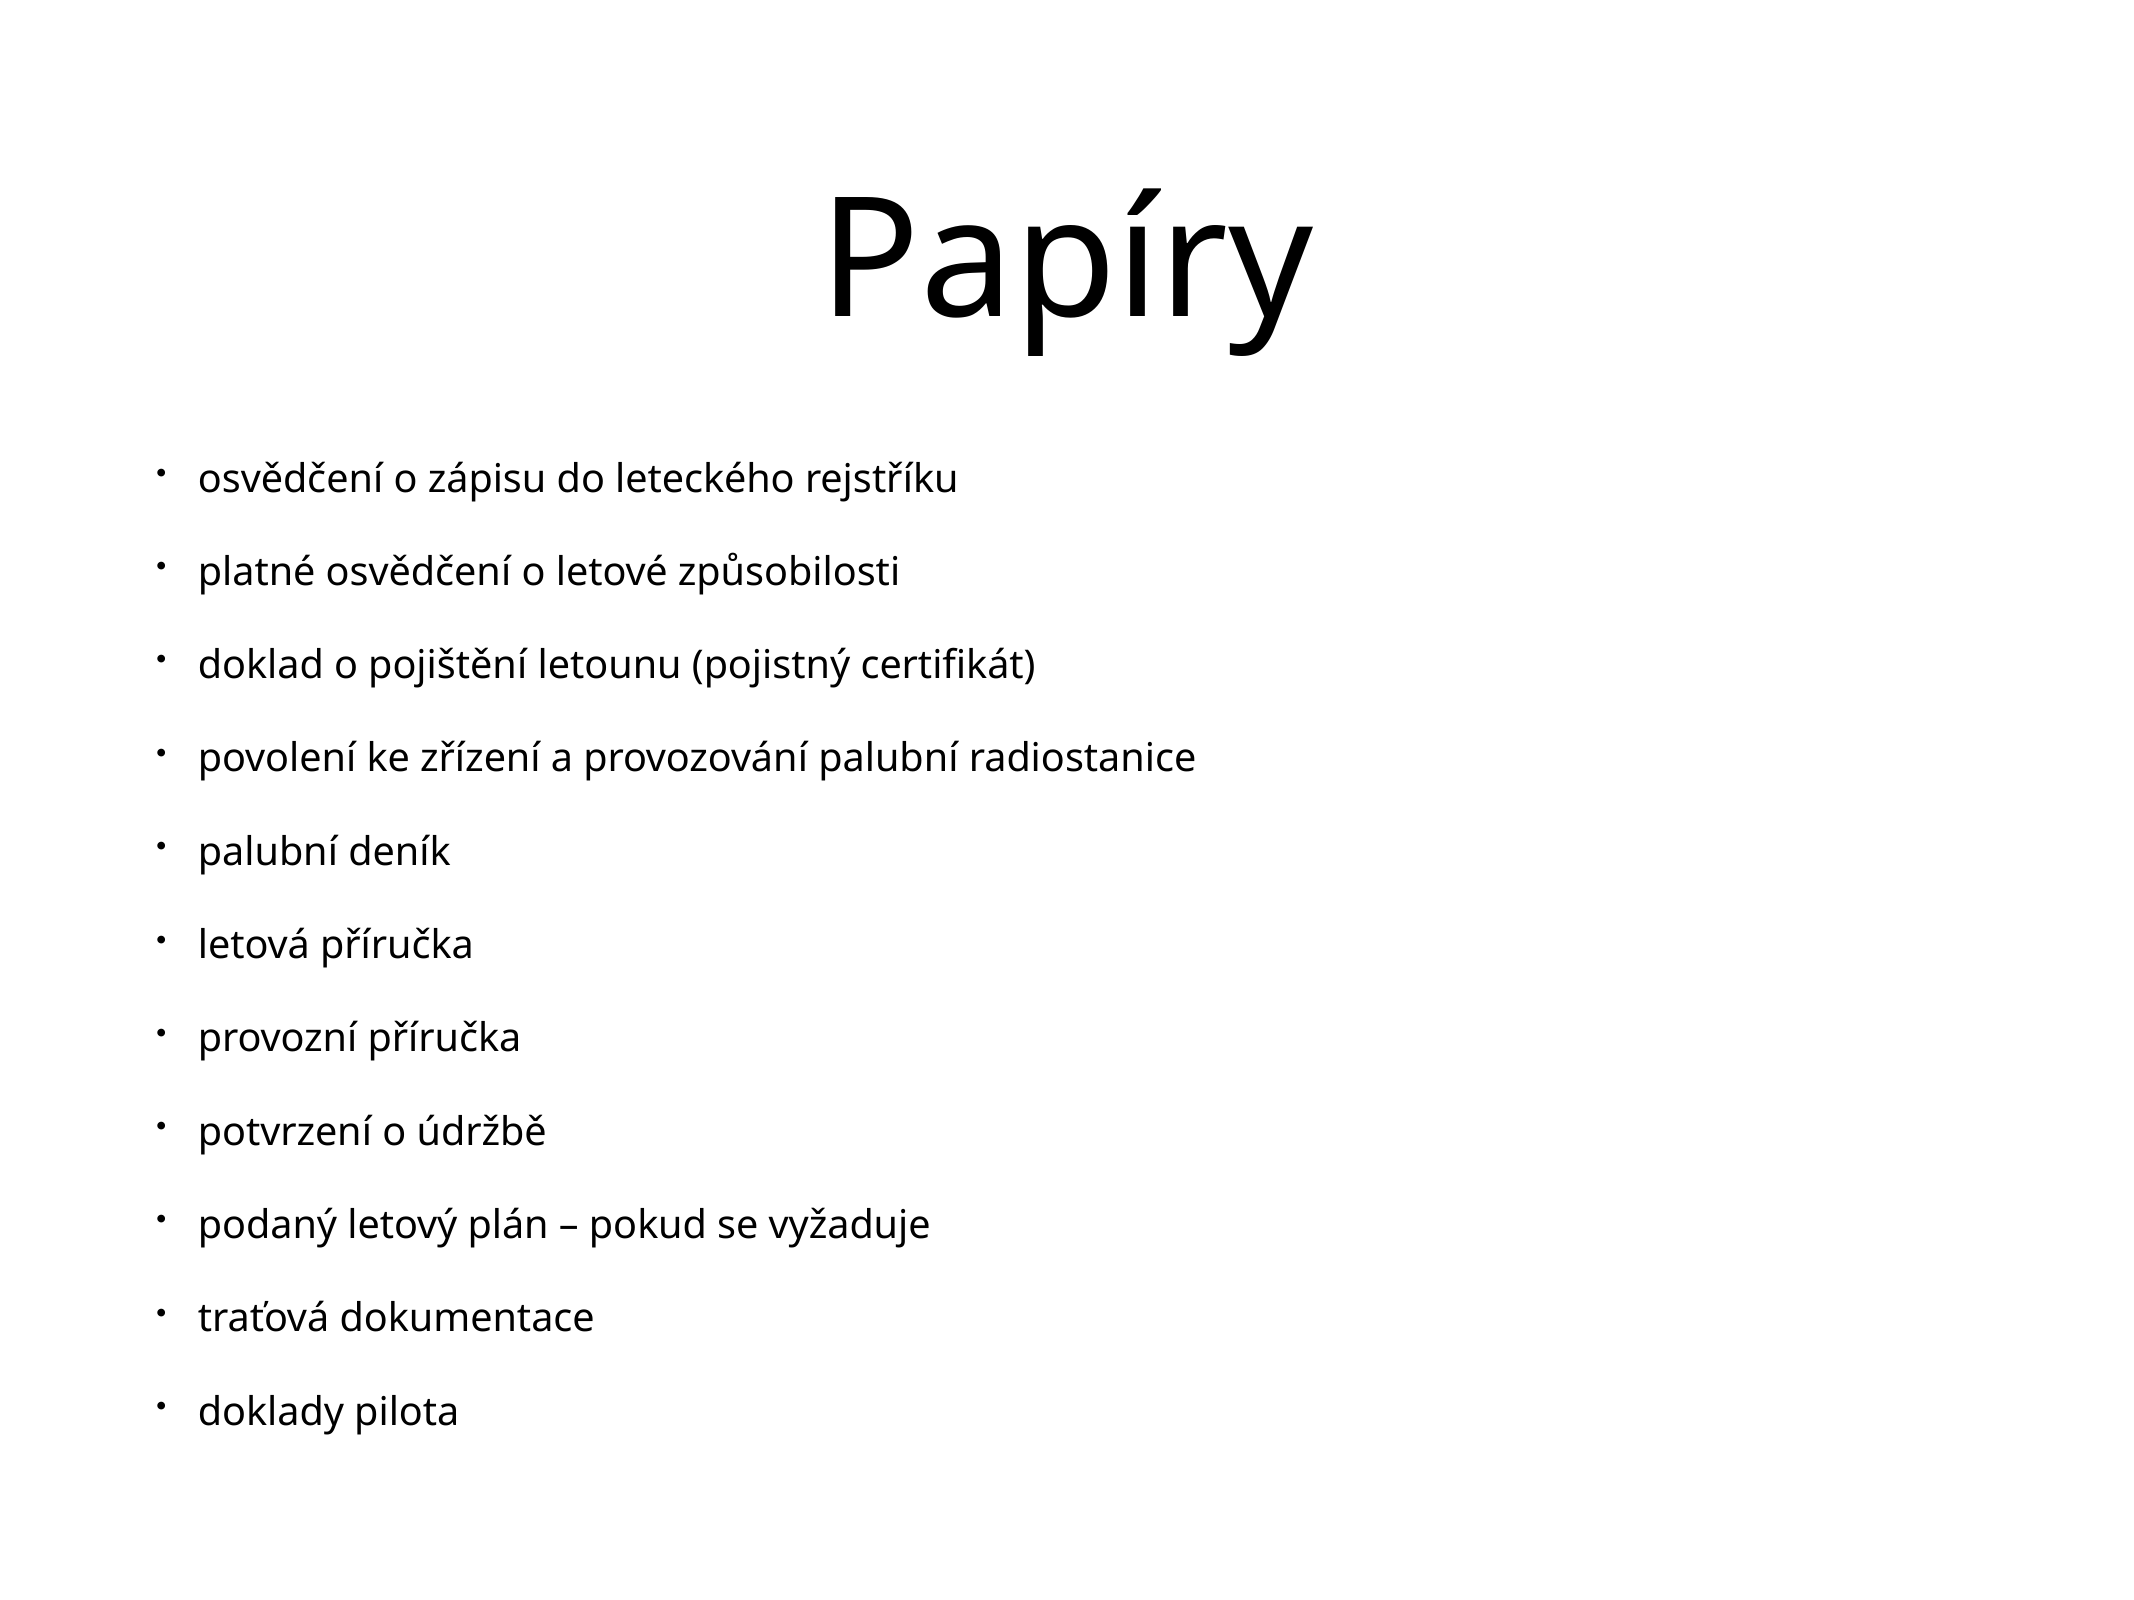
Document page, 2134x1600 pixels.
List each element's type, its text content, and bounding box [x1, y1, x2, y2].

list osvědčení o zápisu do leteckého rejstříku platné osvědčení o letové způsobilosti doklad o pojištění letounu (pojistný certifikát) povolení ke zřízení a provozování palubní radiostanice palubní deník letová příručka provozní příručka potvrzení o údržbě podaný letový plán – pokud se vyžaduje traťová dokumentace doklady pilota [155, 426, 1978, 1459]
title Papíry [155, 72, 1978, 426]
